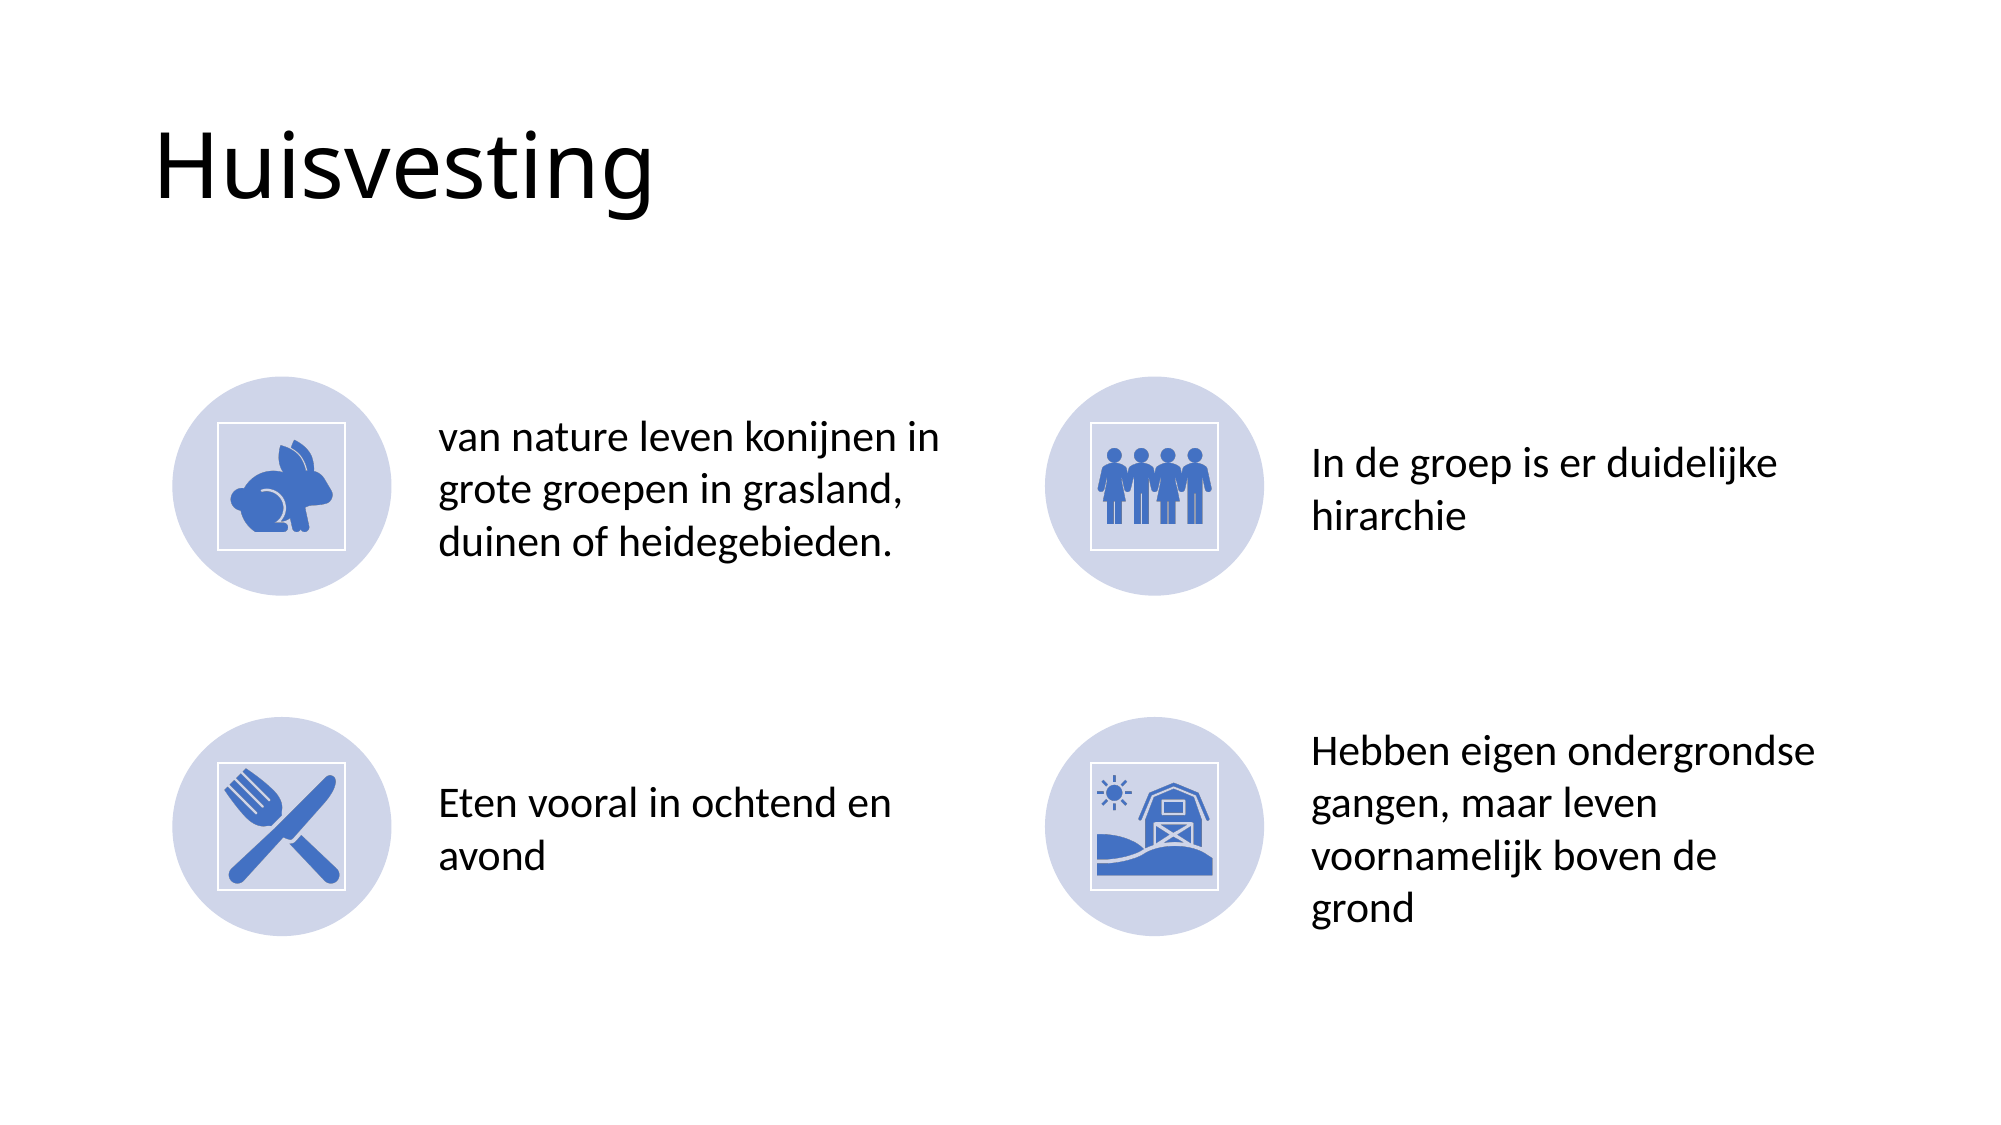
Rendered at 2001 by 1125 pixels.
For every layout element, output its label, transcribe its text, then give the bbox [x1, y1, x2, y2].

title Huisvesting [137, 59, 1863, 278]
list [137, 299, 1863, 1014]
